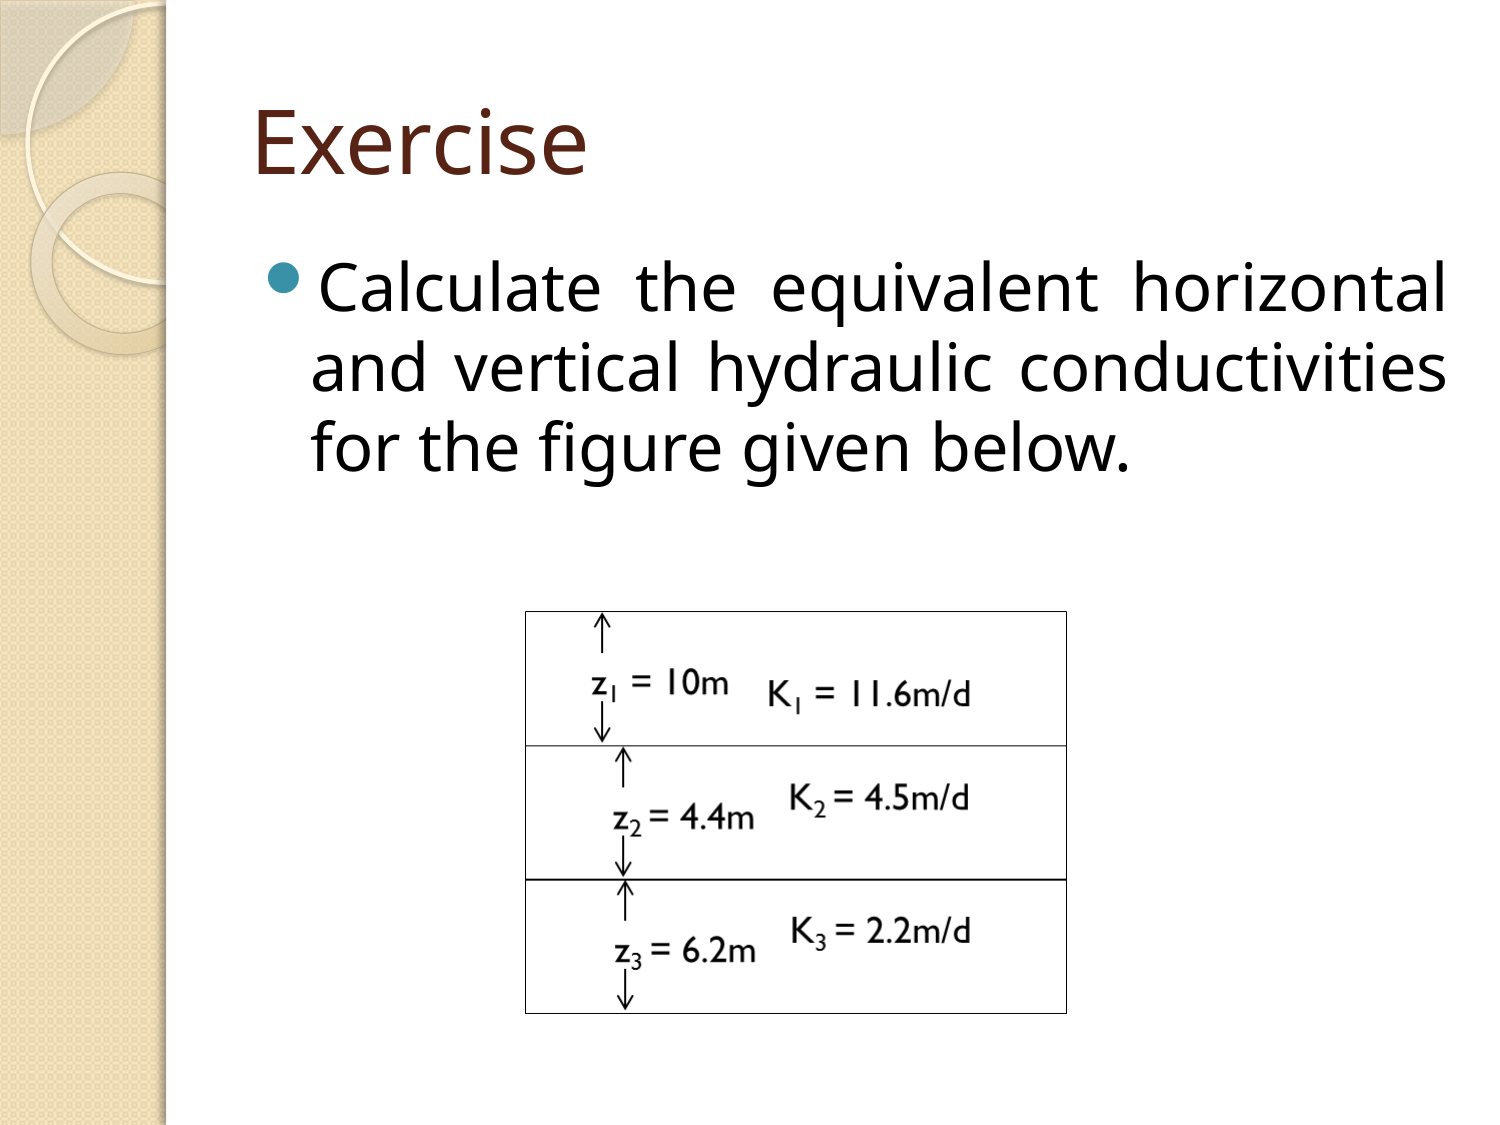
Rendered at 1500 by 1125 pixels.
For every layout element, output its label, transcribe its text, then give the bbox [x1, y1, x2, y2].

picture [524, 599, 1067, 1024]
title Exercise [235, 45, 1466, 233]
list Calculate the equivalent horizontal and vertical hydraulic conductivities for the figure given below. [235, 237, 1466, 1025]
